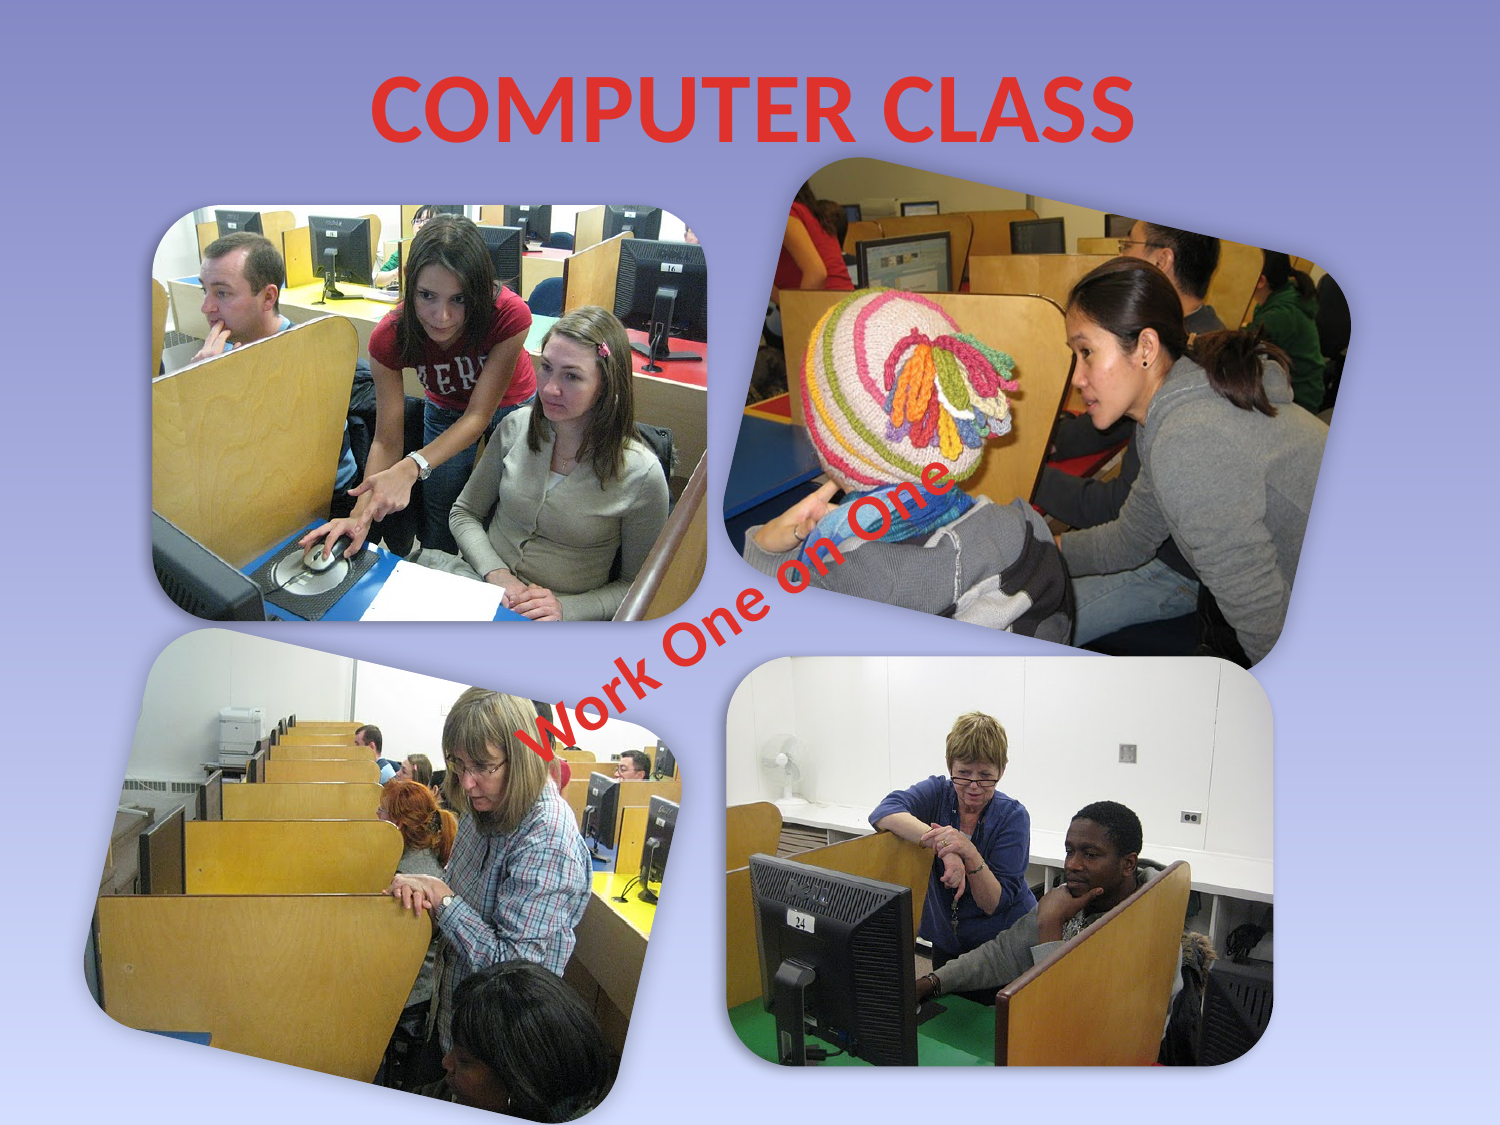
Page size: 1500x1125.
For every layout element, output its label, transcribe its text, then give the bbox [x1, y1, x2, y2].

picture [152, 204, 708, 622]
text_box Work One on One [555, 540, 766, 713]
text_box COMPUTER CLASS [355, 35, 1154, 171]
picture [83, 628, 682, 1124]
picture [723, 171, 1351, 1067]
